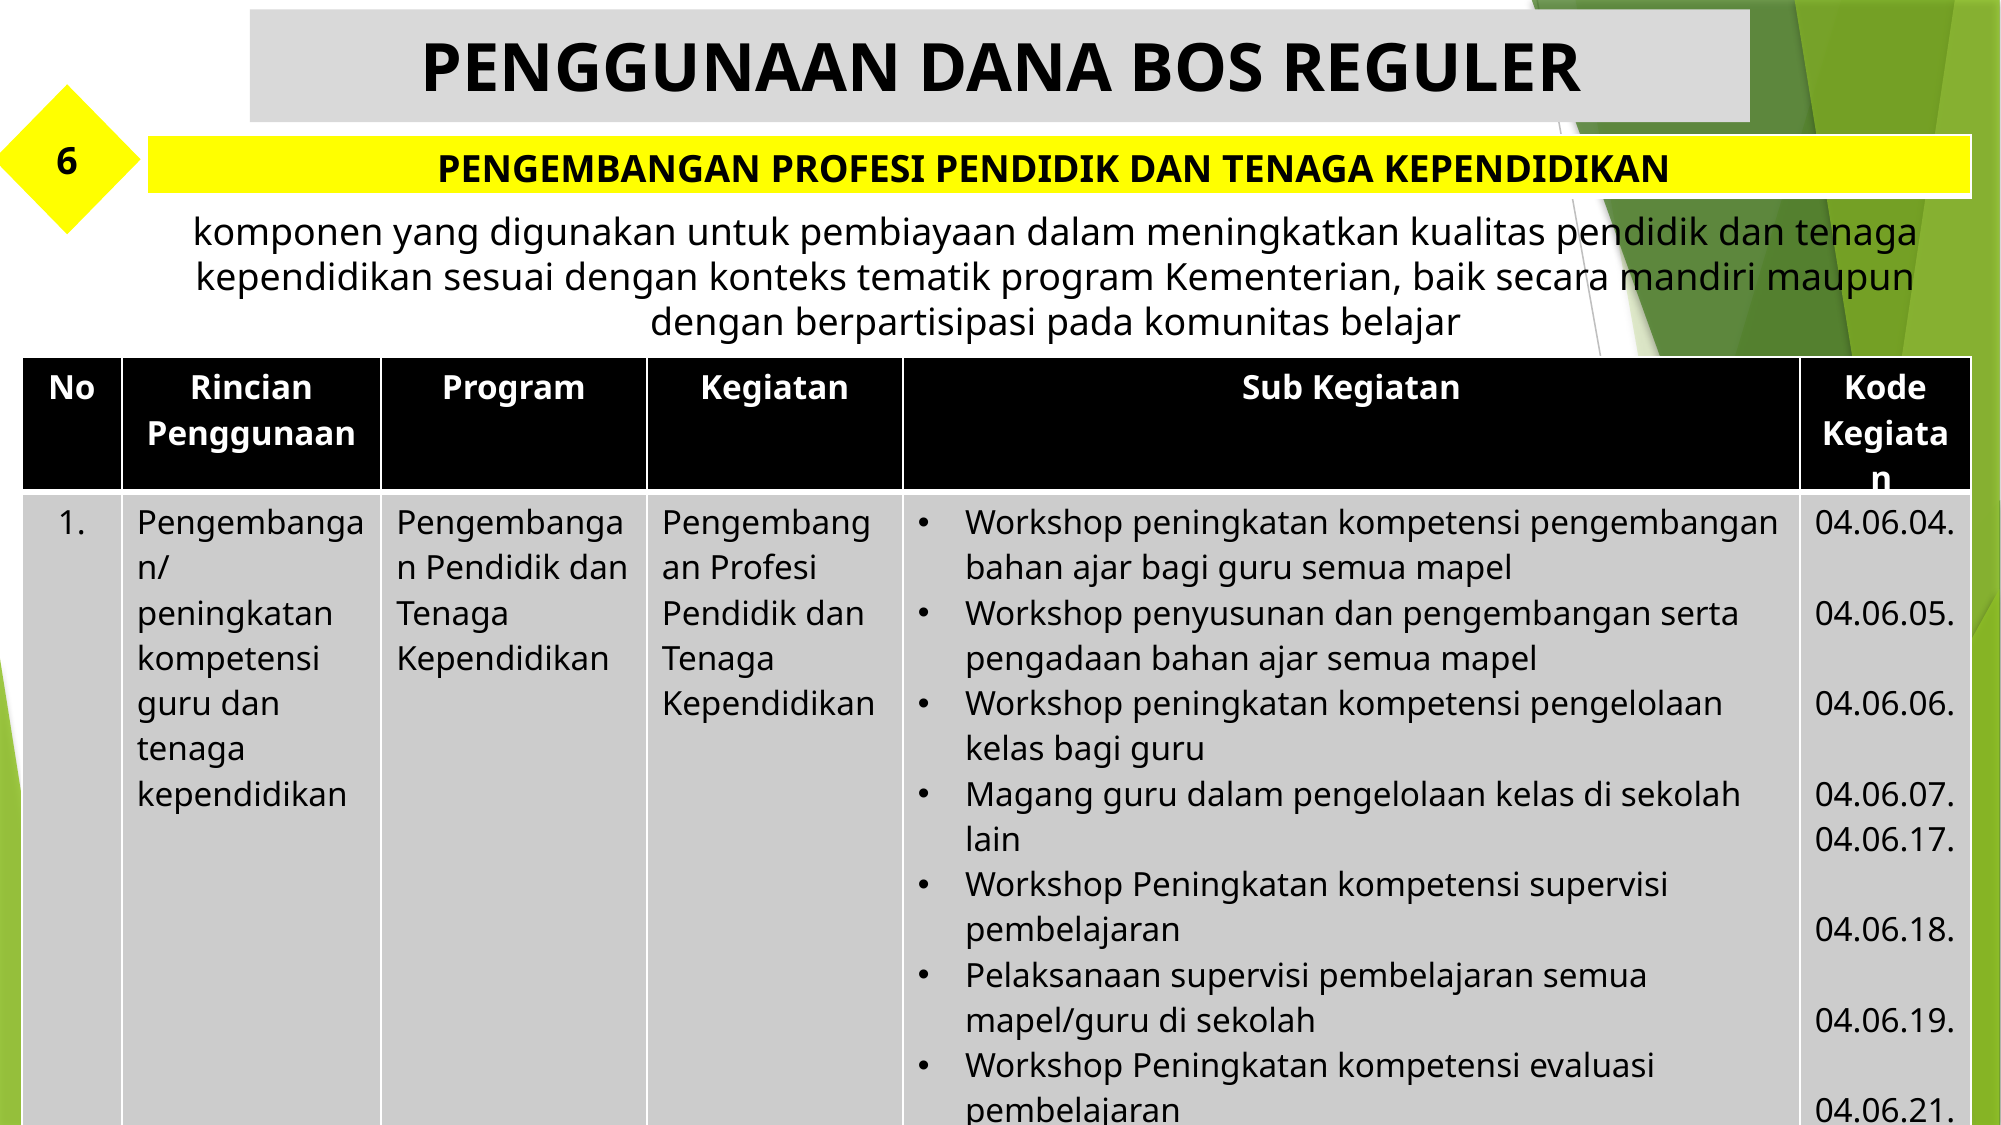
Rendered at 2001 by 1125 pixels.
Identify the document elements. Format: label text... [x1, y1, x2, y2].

table_header Sub Kegiatan [904, 358, 1799, 489]
table_header PENGEMBANGAN PROFESI PENDIDIK DAN TENAGA KEPENDIDIKAN [148, 136, 1970, 193]
table_header No [23, 358, 121, 489]
text_box 6 [0, 82, 142, 236]
table_cell Workshop peningkatan kompetensi pengembangan bahan ajar bagi guru semua mapel Workshop penyusunan dan pengembangan serta pengadaan bahan ajar semua mapel Workshop peningkatan kompetensi pengelolaan kelas bagi guru Magang guru dalam pengelolaan kelas di sekolah lain Workshop Peningkatan kompetensi supervisi pembelajaran Pelaksanaan supervisi pembelajaran semua mapel/guru di sekolah Workshop Peningkatan kompetensi evaluasi pembelajaran Peningkatan Kualitas Guru Kelas, Mata Pelajaran Peningkatan Kompetensi Kepala Sekolah Pembinaan Administrasi Sekolah [904, 495, 1799, 1125]
table_header Kegiatan [648, 358, 902, 489]
text_box [248, 8, 1751, 124]
table_cell 04.06.04. 04.06.05. 04.06.06. 04.06.07. 04.06.17. 04.06.18. 04.06.19. 04.06.21. 04.06.22. 04.06.23. [1801, 495, 1970, 1125]
table_header Kode Kegiatan [1801, 358, 1970, 489]
text_box komponen yang digunakan untuk pembiayaan dalam meningkatkan kualitas pendidik dan tenaga kependidikan sesuai dengan konteks tematik program Kementerian, baik secara mandiri maupun dengan berpartisipasi pada komunitas belajar [140, 200, 1972, 351]
table_header Program [382, 358, 646, 489]
table_header Rincian Penggunaan [123, 358, 380, 489]
table_cell 1. [23, 495, 121, 1125]
table_cell Pengembangan Pendidik dan Tenaga Kependidikan [382, 495, 646, 1125]
table_cell Pengembangan/peningkatan kompetensi guru dan tenaga kependidikan [123, 495, 380, 1125]
table_cell Pengembangan Profesi Pendidik dan Tenaga Kependidikan [648, 495, 902, 1125]
text_box PENGGUNAAN DANA BOS REGULER [252, 17, 1750, 113]
